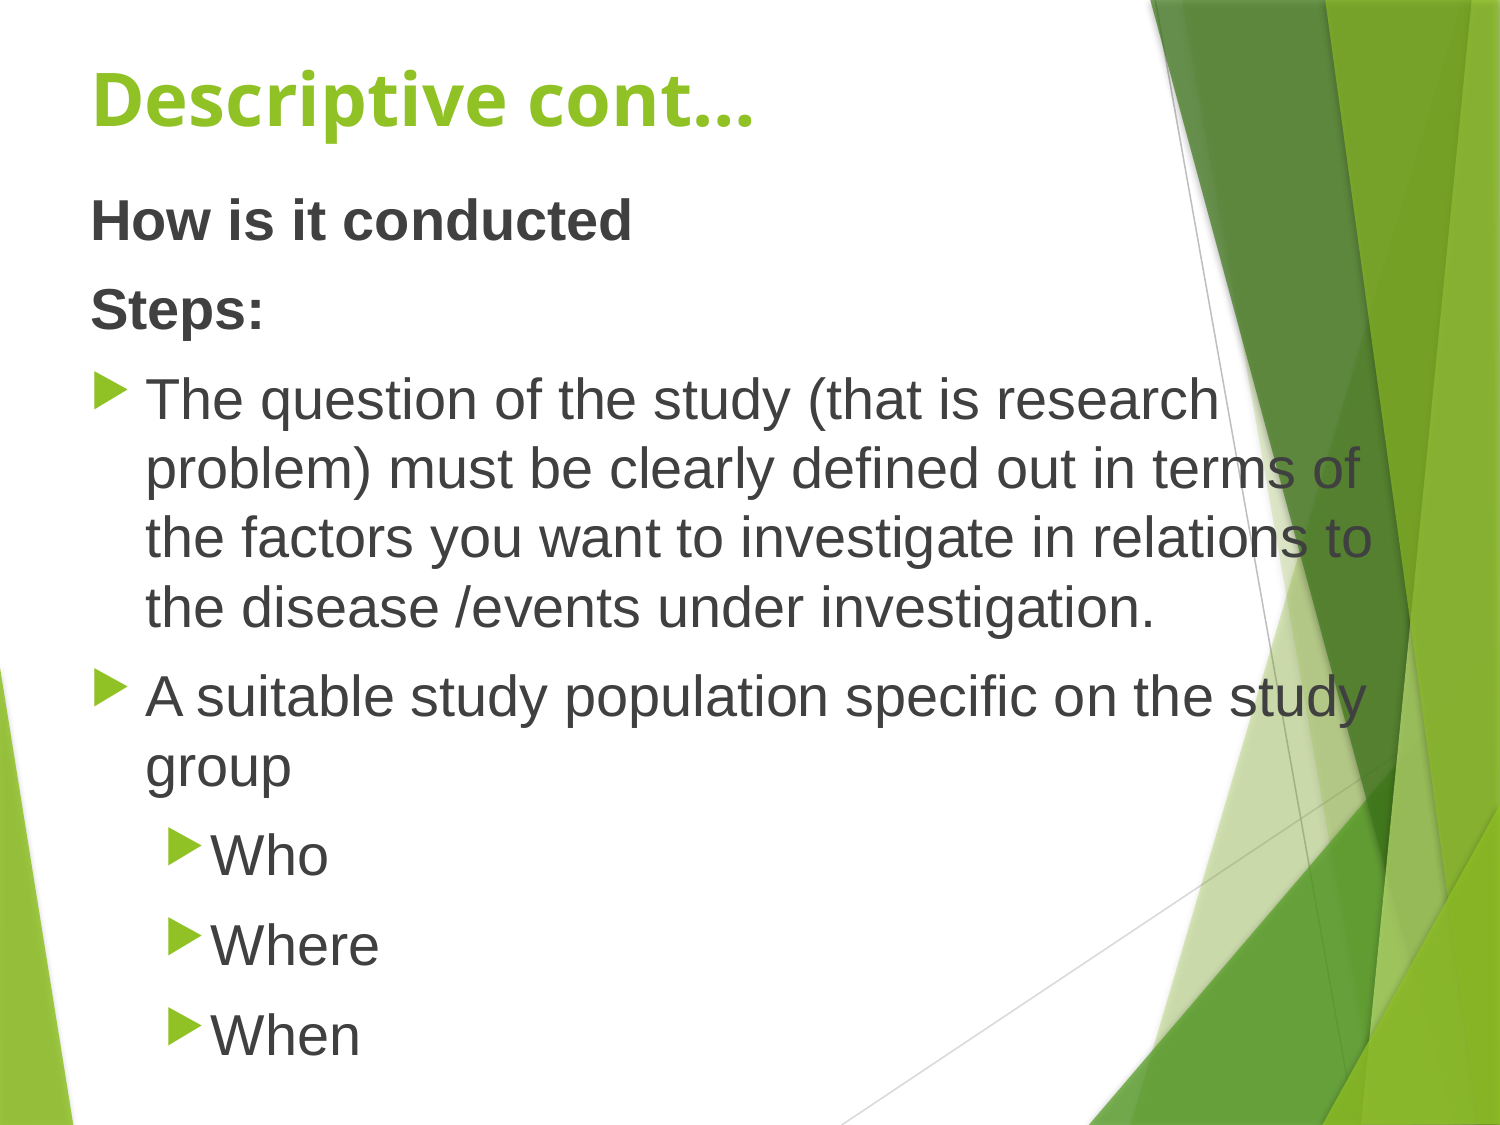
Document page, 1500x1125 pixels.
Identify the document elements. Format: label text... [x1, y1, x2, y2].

list How is it conducted Steps: The question of the study (that is research problem) must be clearly defined out in terms of the factors you want to investigate in relations to the disease /events under investigation. A suitable study population specific on the study group Who Where When [75, 174, 1425, 1075]
title Descriptive cont… [75, 45, 1425, 150]
